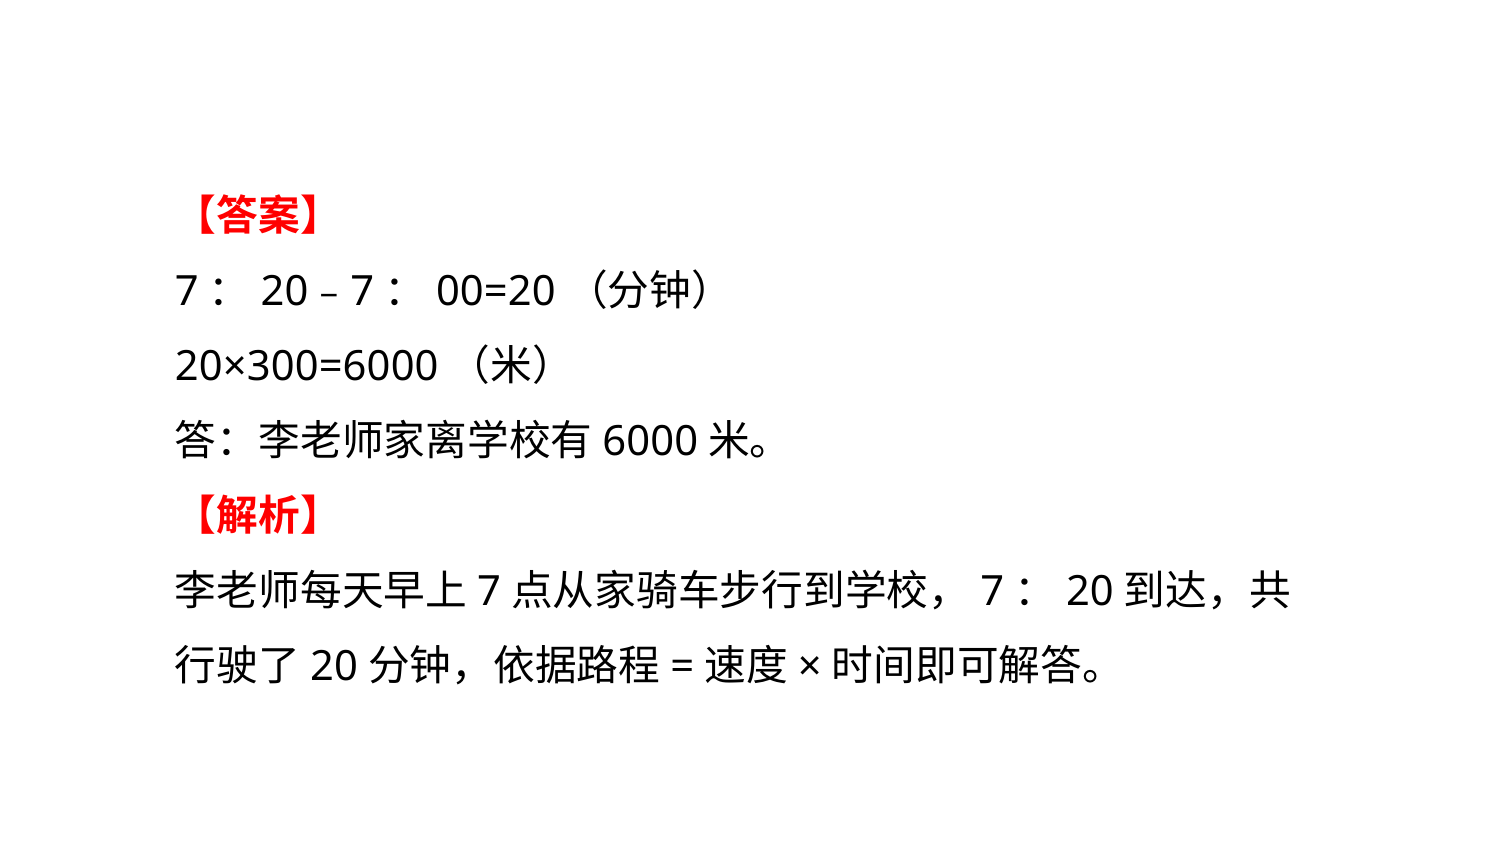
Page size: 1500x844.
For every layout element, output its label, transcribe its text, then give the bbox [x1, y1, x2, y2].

text_box 【答案】 7：20﹣7：00=20（分钟） 20×300=6000（米） 答：李老师家离学校有6000米。 【解析】 李老师每天早上7点从家骑车步行到学校，7：20到达，共行驶了20分钟，依据路程=速度×时间即可解答。 [160, 156, 1346, 696]
